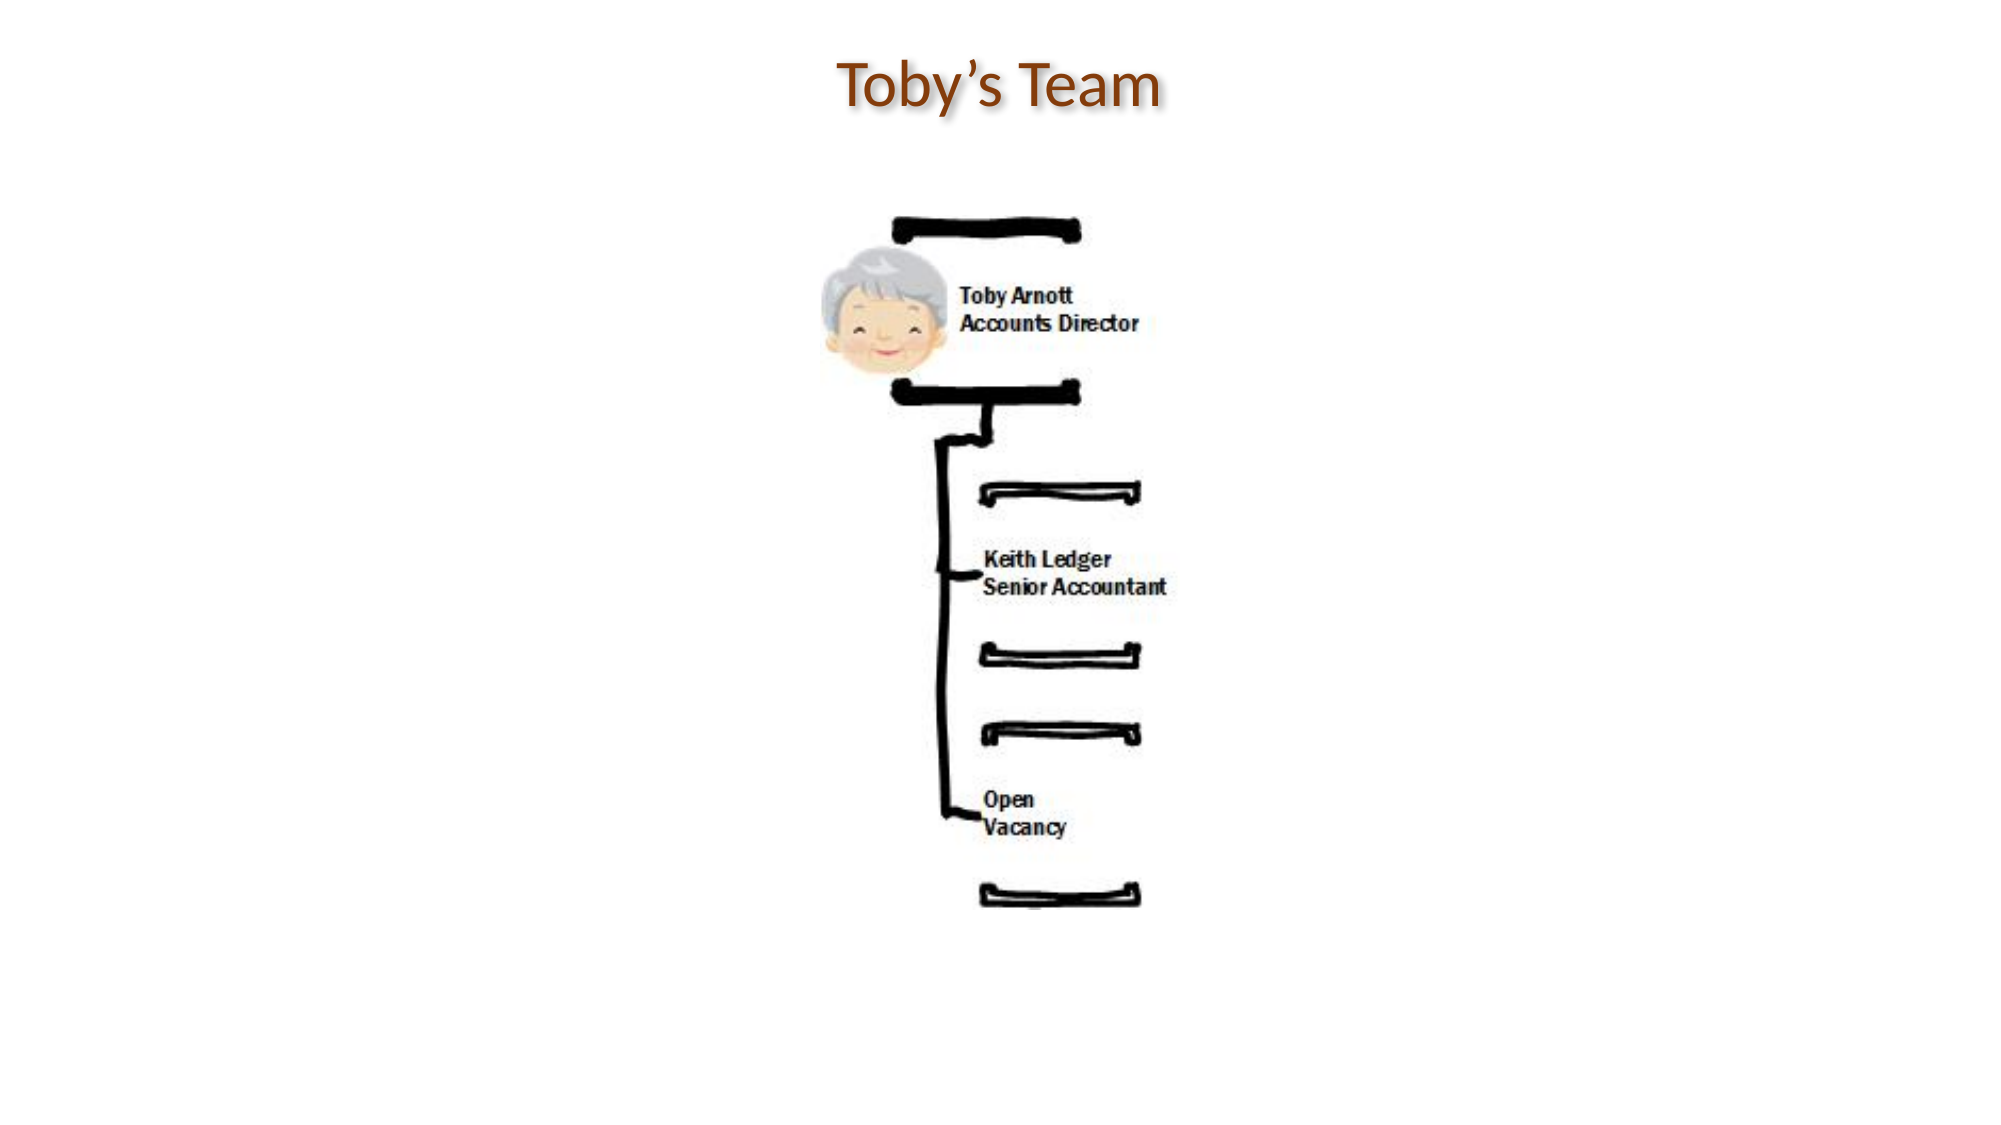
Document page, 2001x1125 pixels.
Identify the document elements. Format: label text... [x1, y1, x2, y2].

picture [820, 215, 1180, 910]
text_box Toby’s Team [703, 31, 1297, 127]
